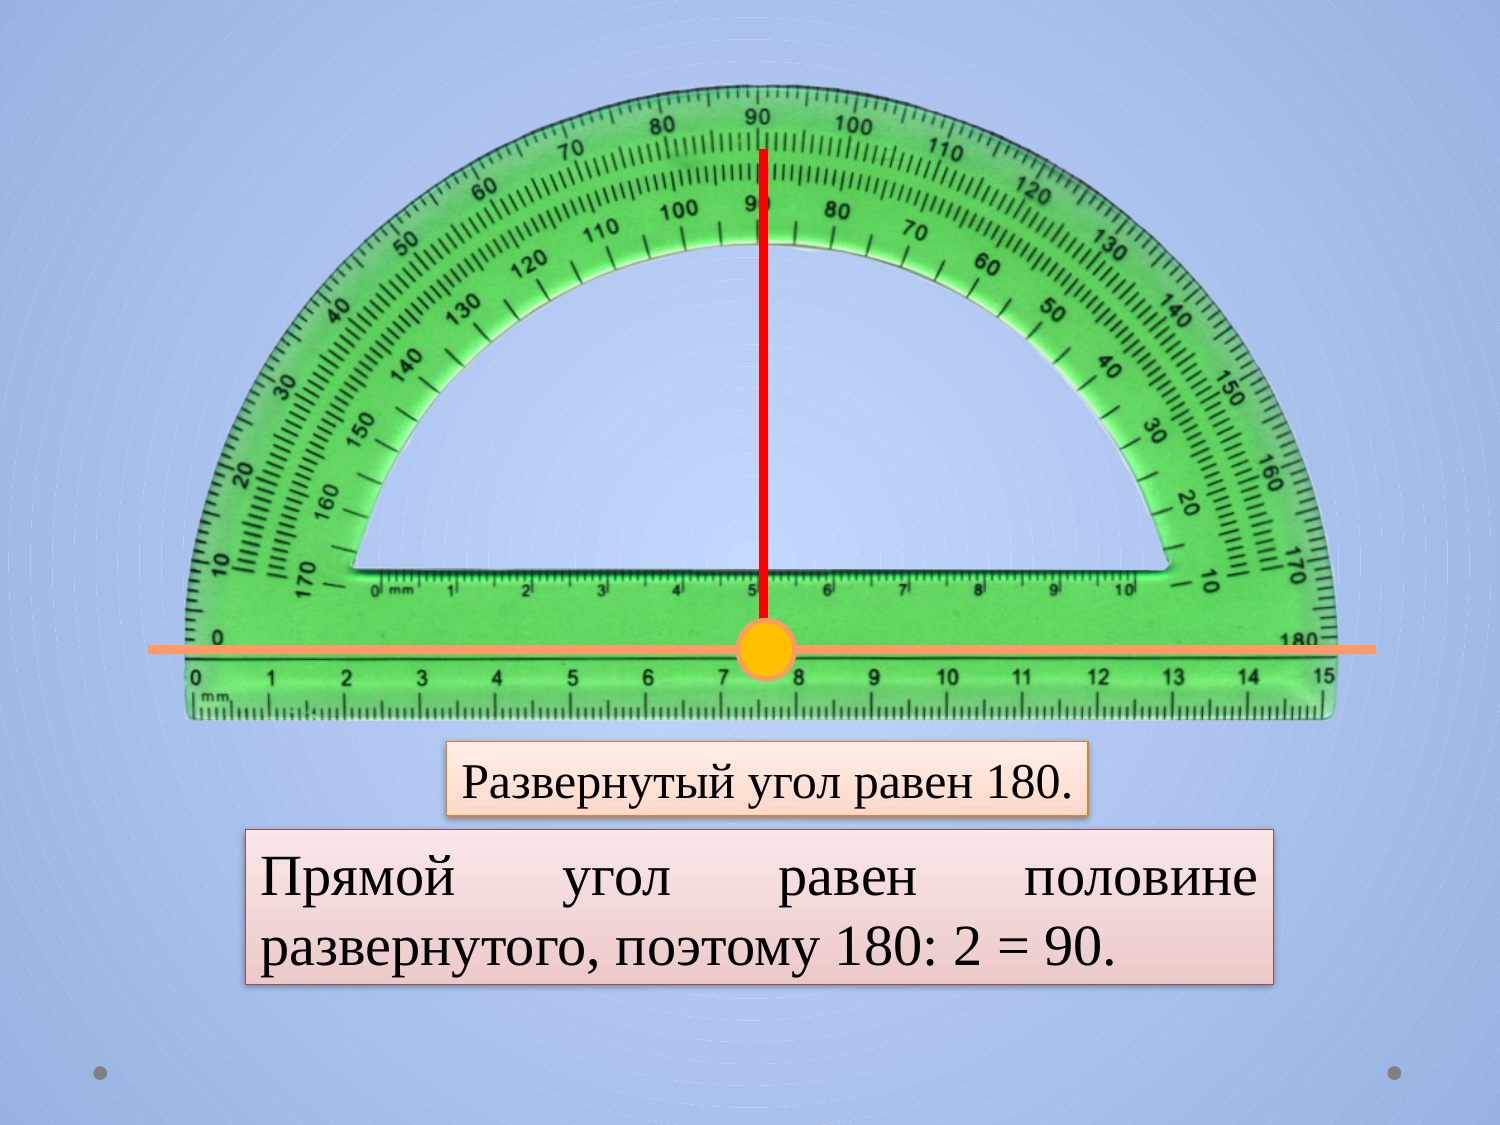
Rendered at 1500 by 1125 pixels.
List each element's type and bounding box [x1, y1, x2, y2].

text_box [147, 619, 1377, 680]
picture [167, 68, 1360, 619]
picture [167, 680, 1360, 736]
